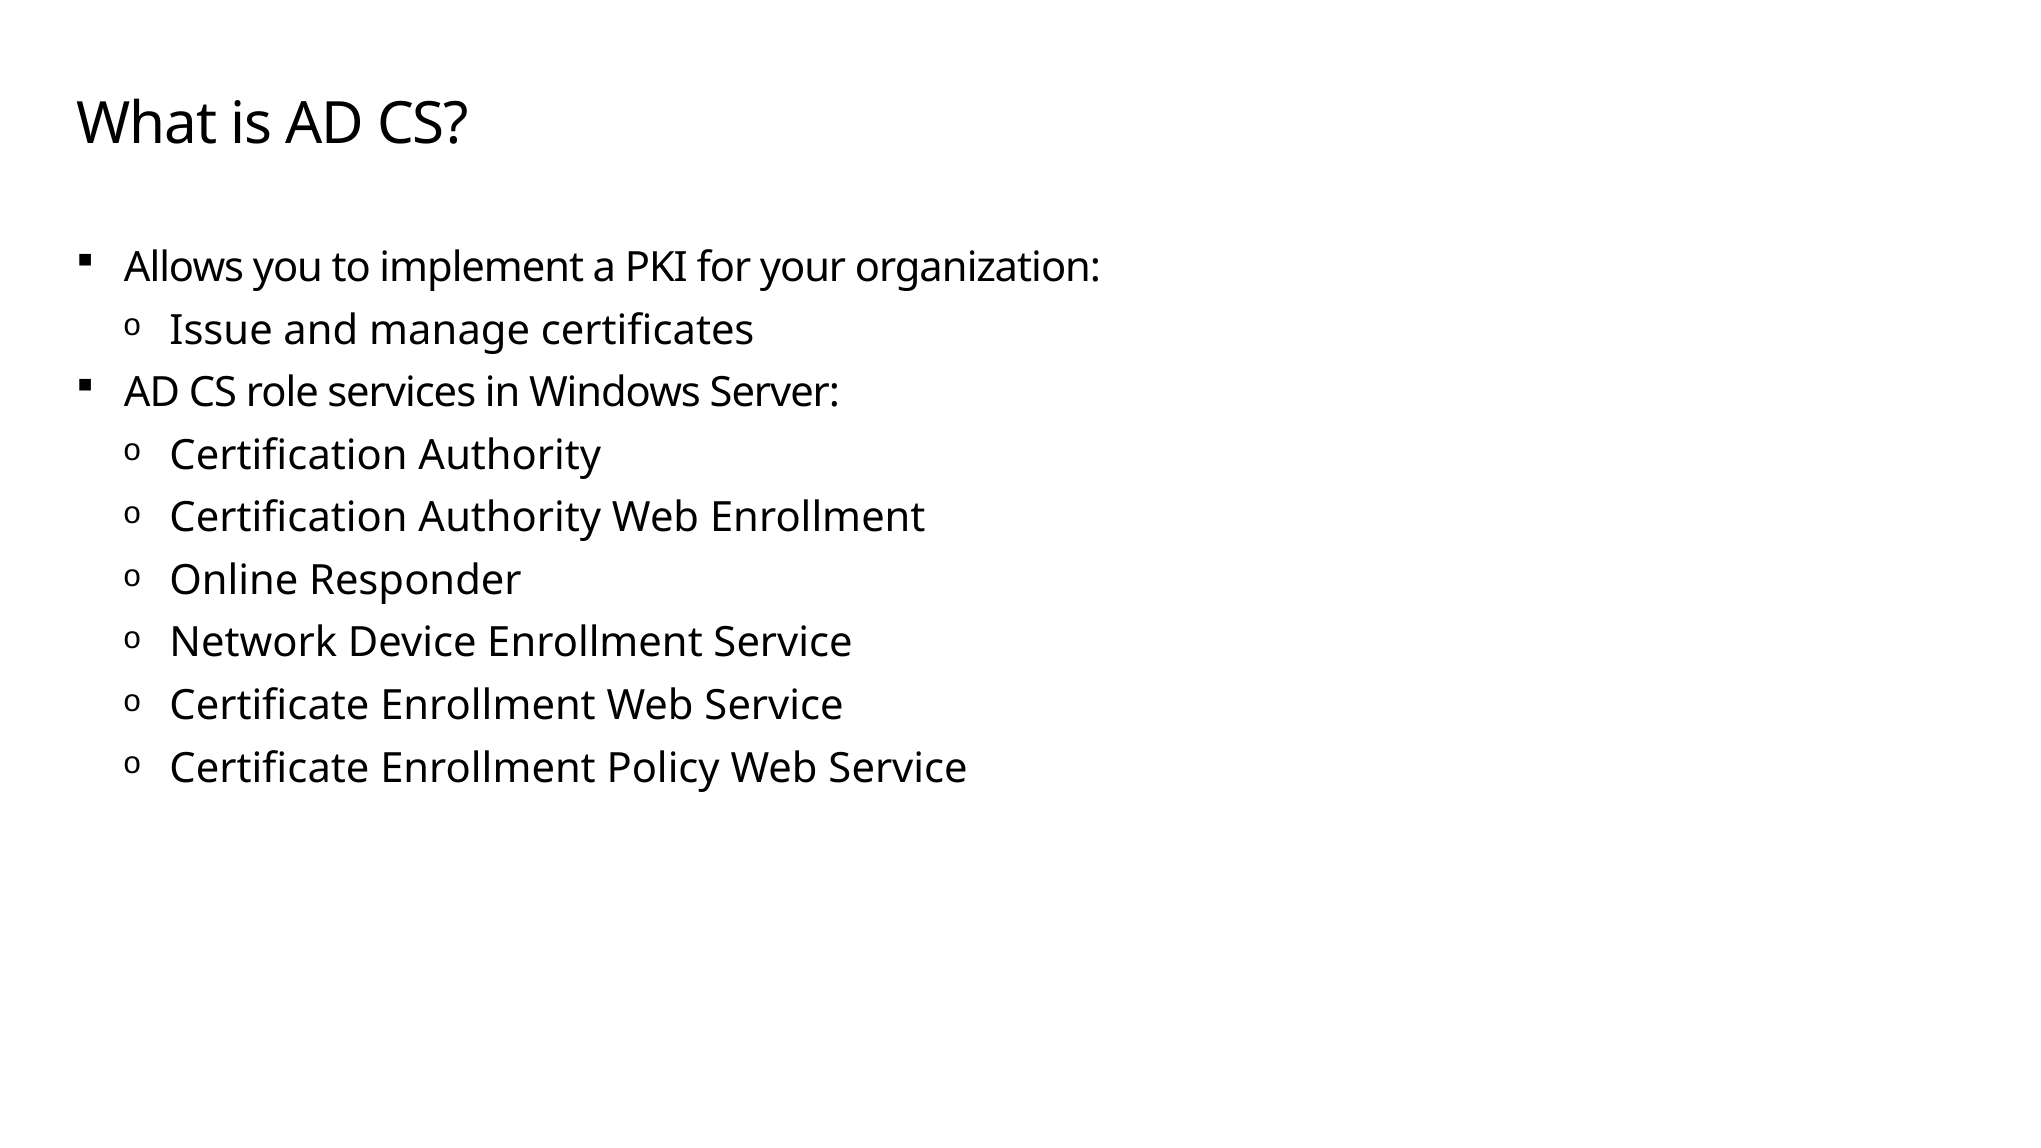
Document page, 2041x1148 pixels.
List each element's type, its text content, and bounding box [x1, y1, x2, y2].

list Allows you to implement a PKI for your organization: Issue and manage certificates AD CS role services in Windows Server: Certification Authority Certification Authority Web Enrollment Online Responder Network Device Enrollment Service Certificate Enrollment Web Service Certificate Enrollment Policy Web Service [76, 240, 1900, 1014]
title What is AD CS? [76, 93, 1968, 161]
